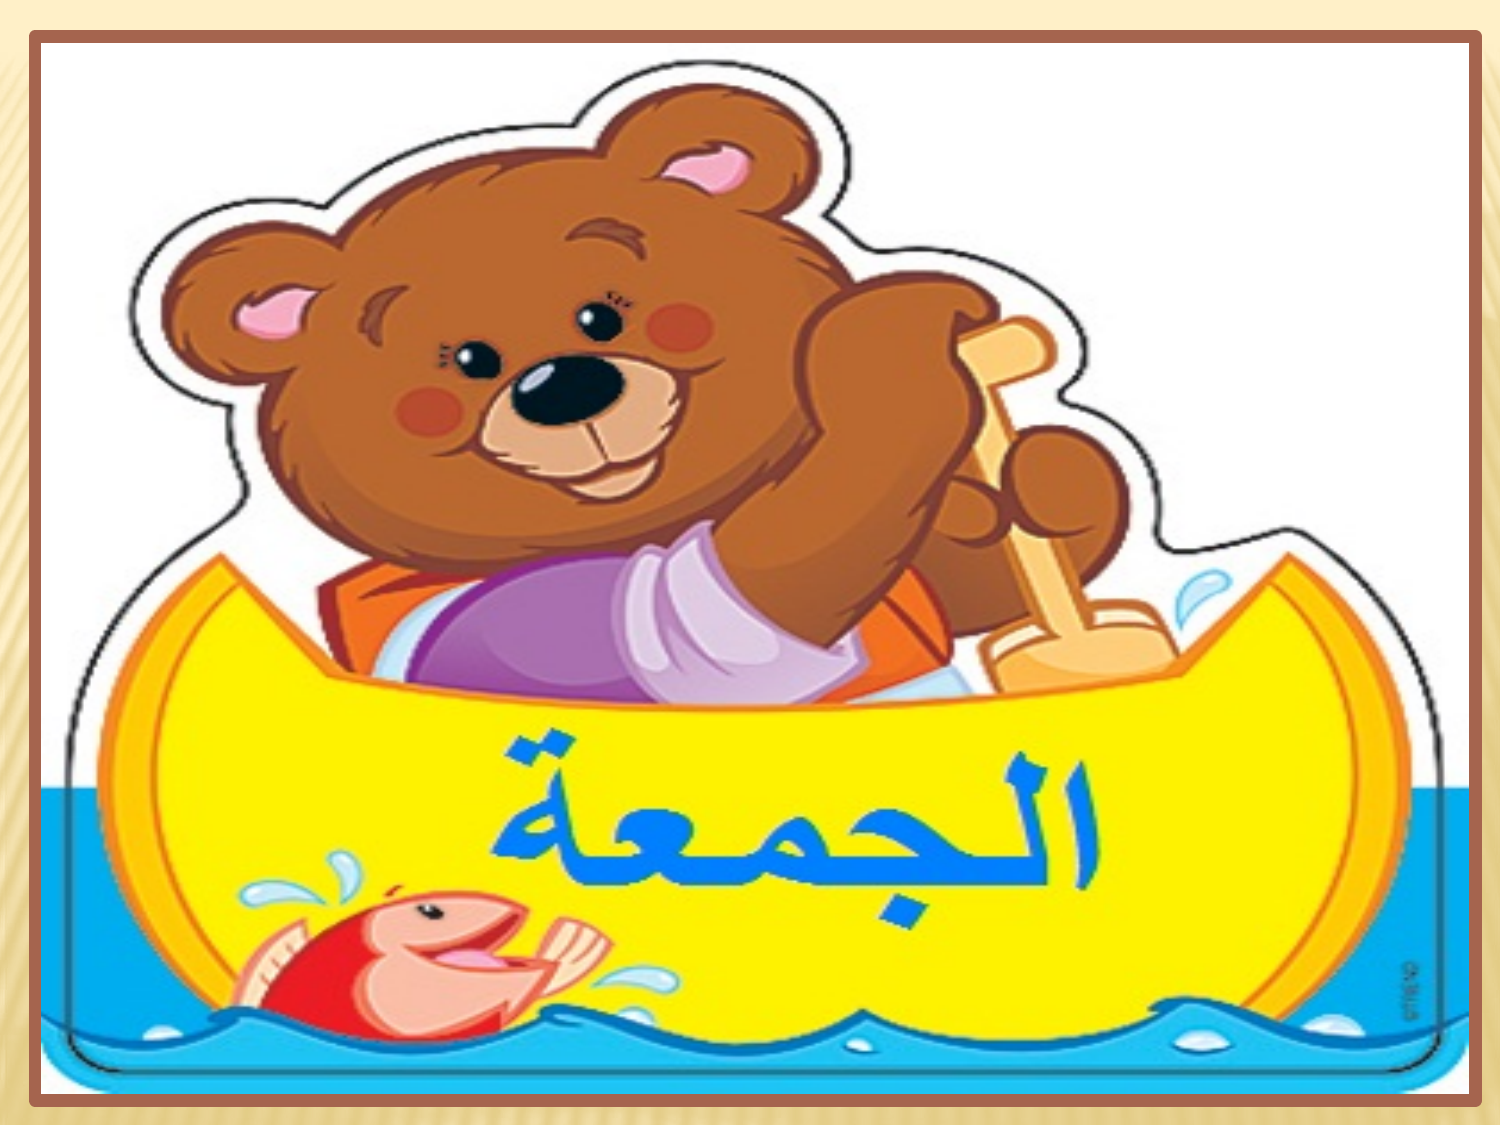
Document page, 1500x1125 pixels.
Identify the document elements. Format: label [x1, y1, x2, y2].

picture [40, 42, 1470, 1095]
